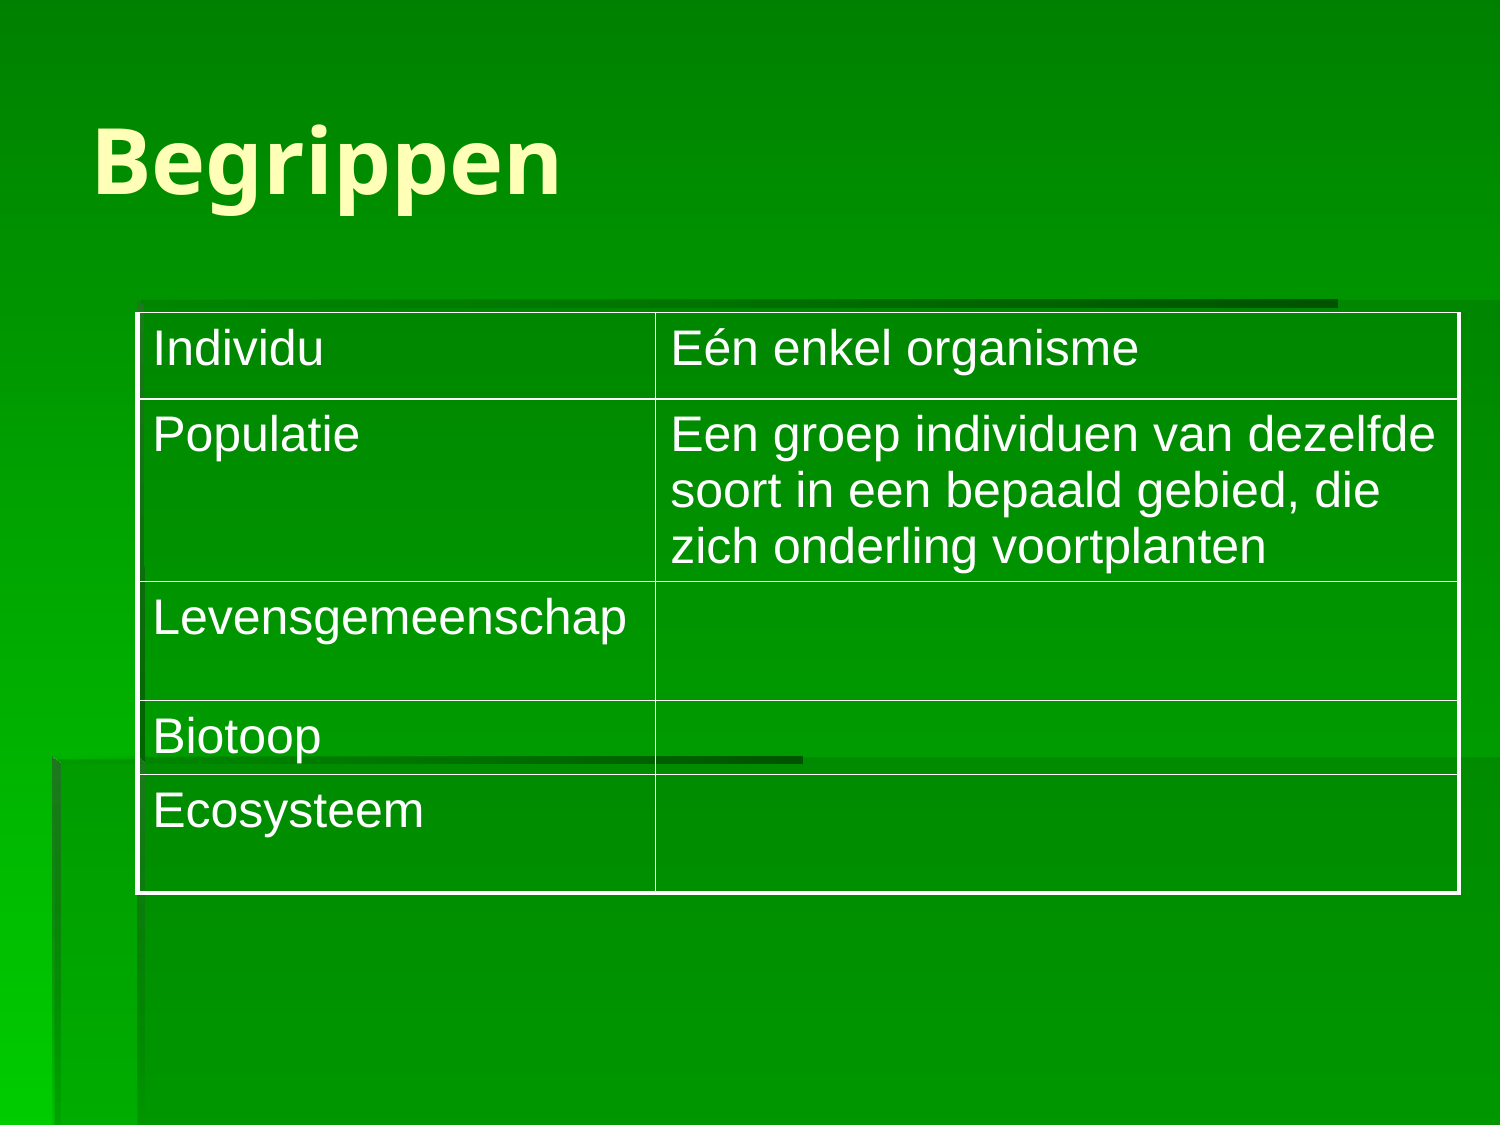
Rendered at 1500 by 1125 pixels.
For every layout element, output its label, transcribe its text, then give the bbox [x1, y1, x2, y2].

table_header Individu [140, 313, 655, 398]
table_cell [656, 582, 1457, 700]
table_cell [656, 775, 1457, 891]
title Begrippen [75, 40, 1451, 275]
table_cell Biotoop [140, 701, 655, 774]
table_cell Ecosysteem [140, 775, 655, 891]
table_cell [656, 701, 1457, 774]
table_header Eén enkel organisme [656, 313, 1457, 398]
table_cell Levensgemeenschap [140, 582, 655, 700]
table_cell Populatie [140, 400, 655, 581]
table_cell Een groep individuen van dezelfde soort in een bepaald gebied, die zich onderling voortplanten [656, 400, 1457, 581]
